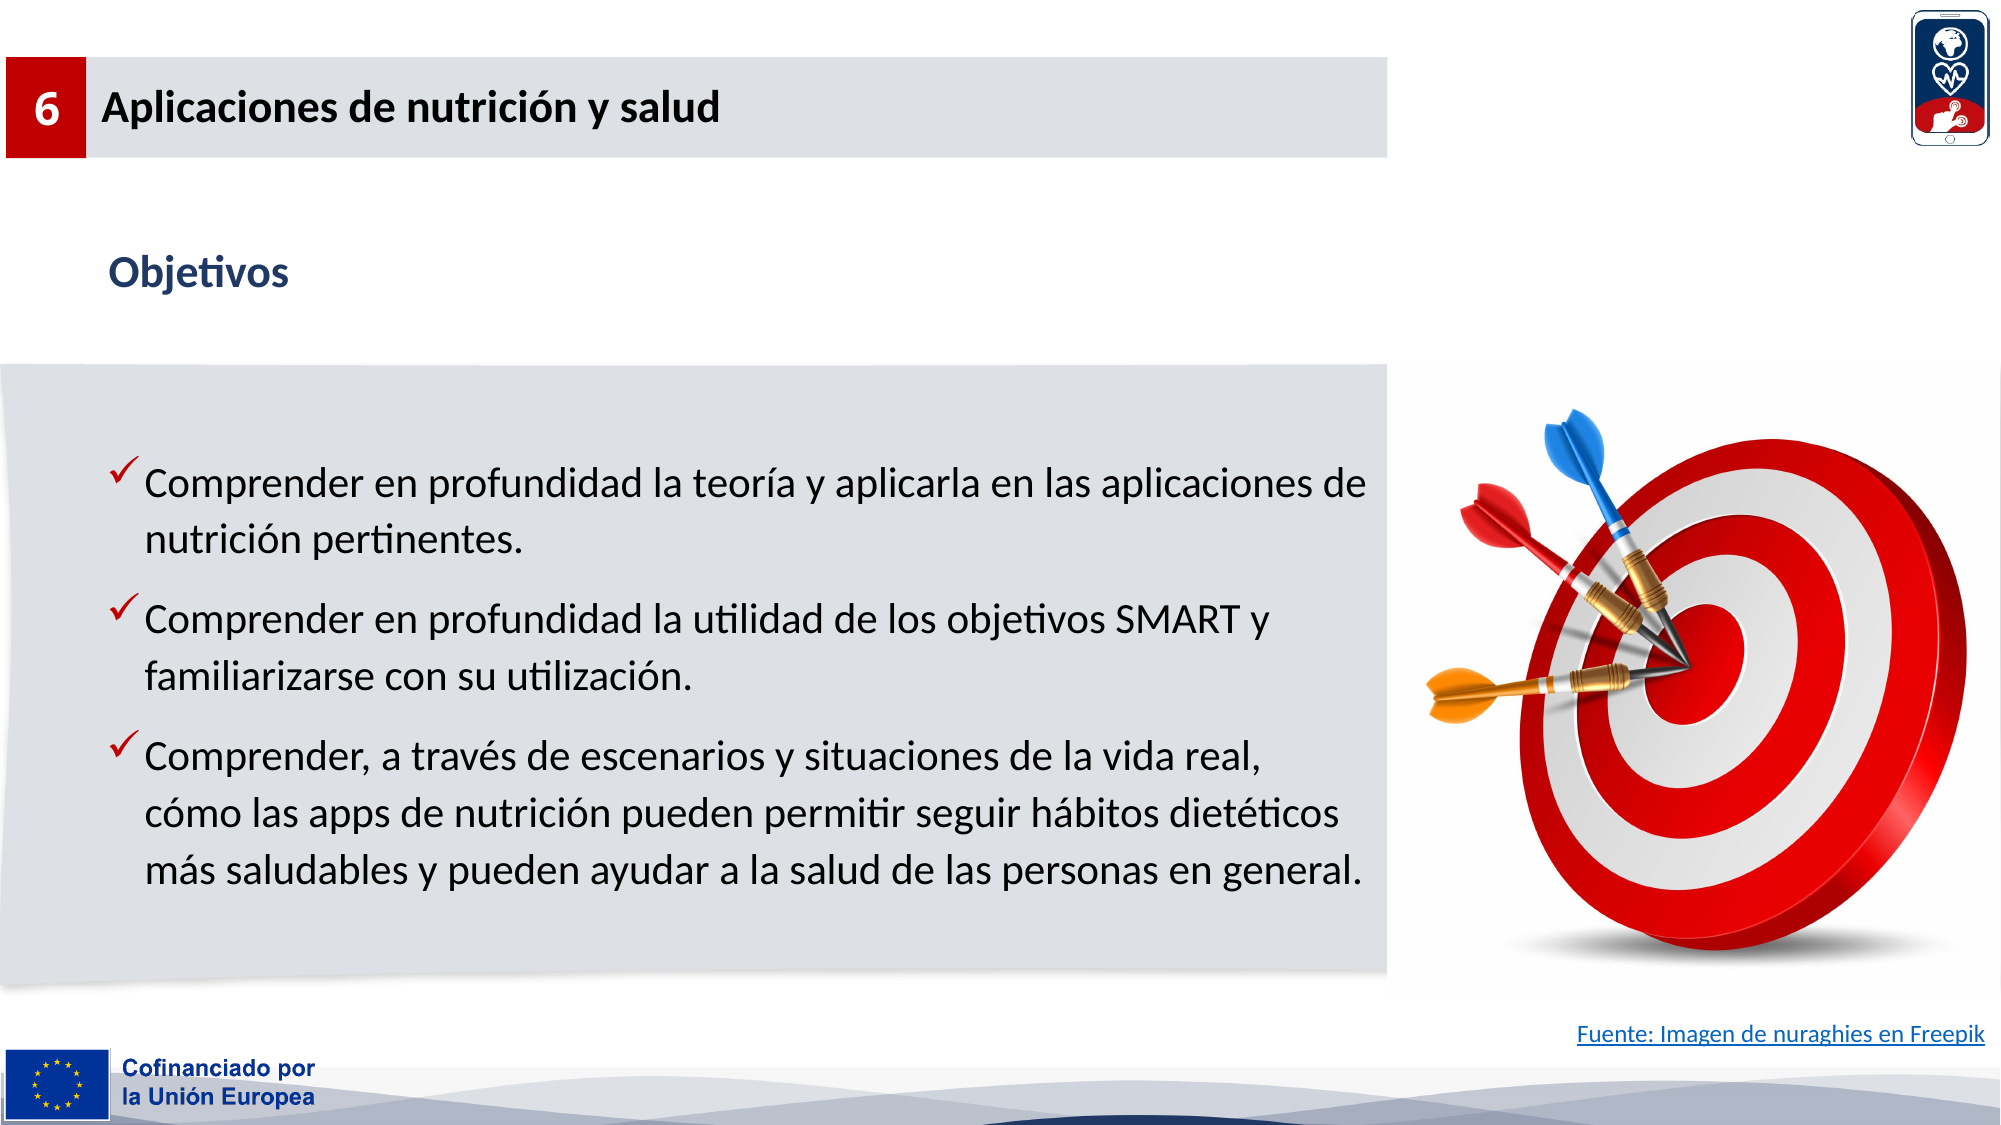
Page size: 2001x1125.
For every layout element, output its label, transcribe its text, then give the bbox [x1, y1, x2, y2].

picture [1387, 361, 2000, 998]
text_box Fuente: Imagen de nuraghies en Freepik [1363, 1009, 2000, 1055]
picture [0, 1044, 2001, 1125]
picture [1911, 10, 1990, 146]
list Comprender en profundidad la teoría y aplicarla en las aplicaciones de nutrición pertinentes. Comprender en profundidad la utilidad de los objetivos SMART y familiarizarse con su utilización. Comprender, a través de escenarios y situaciones de la vida real, cómo las apps de nutrición pueden permitir seguir hábitos dietéticos más saludables y pueden ayudar a la salud de las personas en general. [91, 441, 1383, 986]
text_box [5, 56, 87, 159]
title Objetivos [93, 221, 1819, 324]
text_box 6 [19, 71, 88, 142]
text_box Aplicaciones de nutrición y salud [86, 57, 1388, 158]
